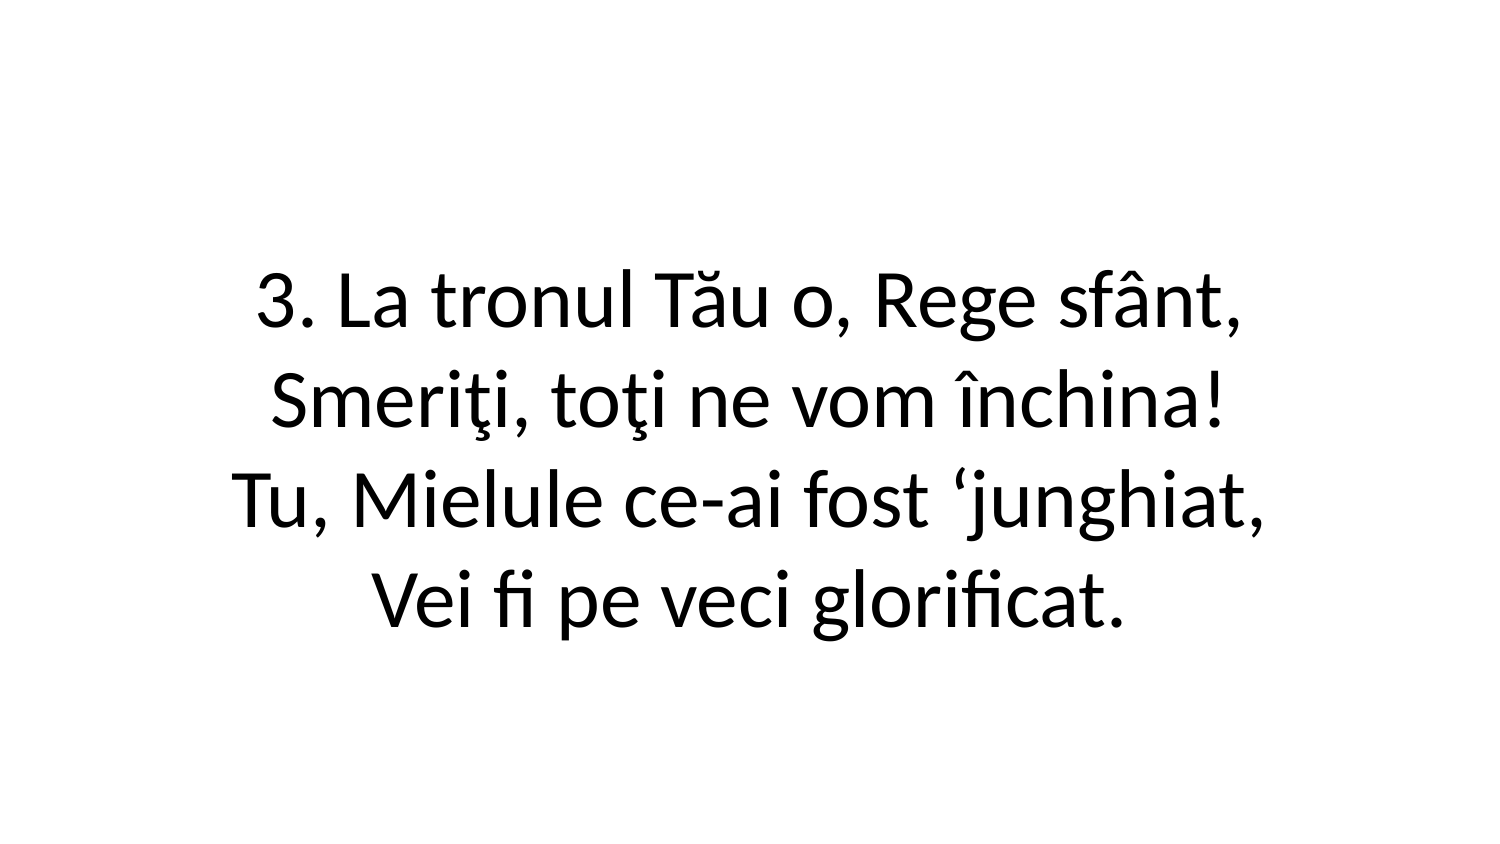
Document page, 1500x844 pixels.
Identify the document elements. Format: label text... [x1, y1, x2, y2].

text_box 3. La tronul Tău o, Rege sfânt, Smeriţi, toţi ne vom închina! Tu, Mielule ce-ai fost ‘junghiat, Vei fi pe veci glorificat. [216, 192, 1284, 652]
